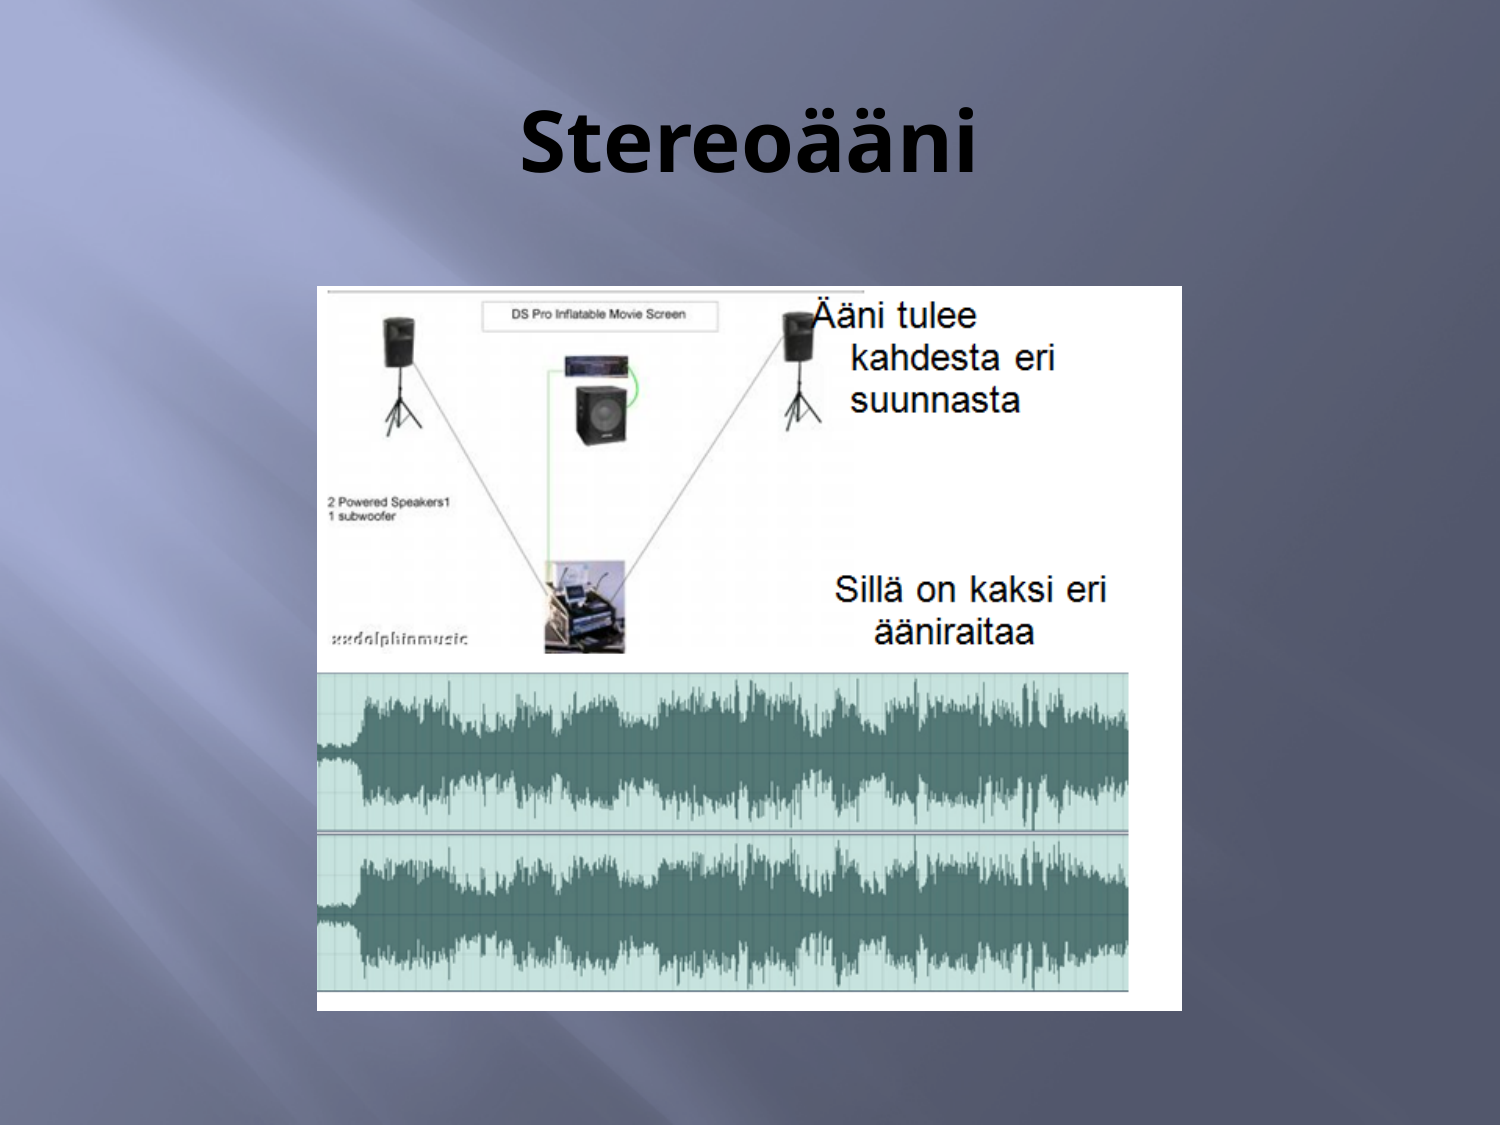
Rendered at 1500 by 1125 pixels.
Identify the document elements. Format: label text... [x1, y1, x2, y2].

title Stereoääni [75, 45, 1425, 233]
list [317, 286, 1183, 1011]
